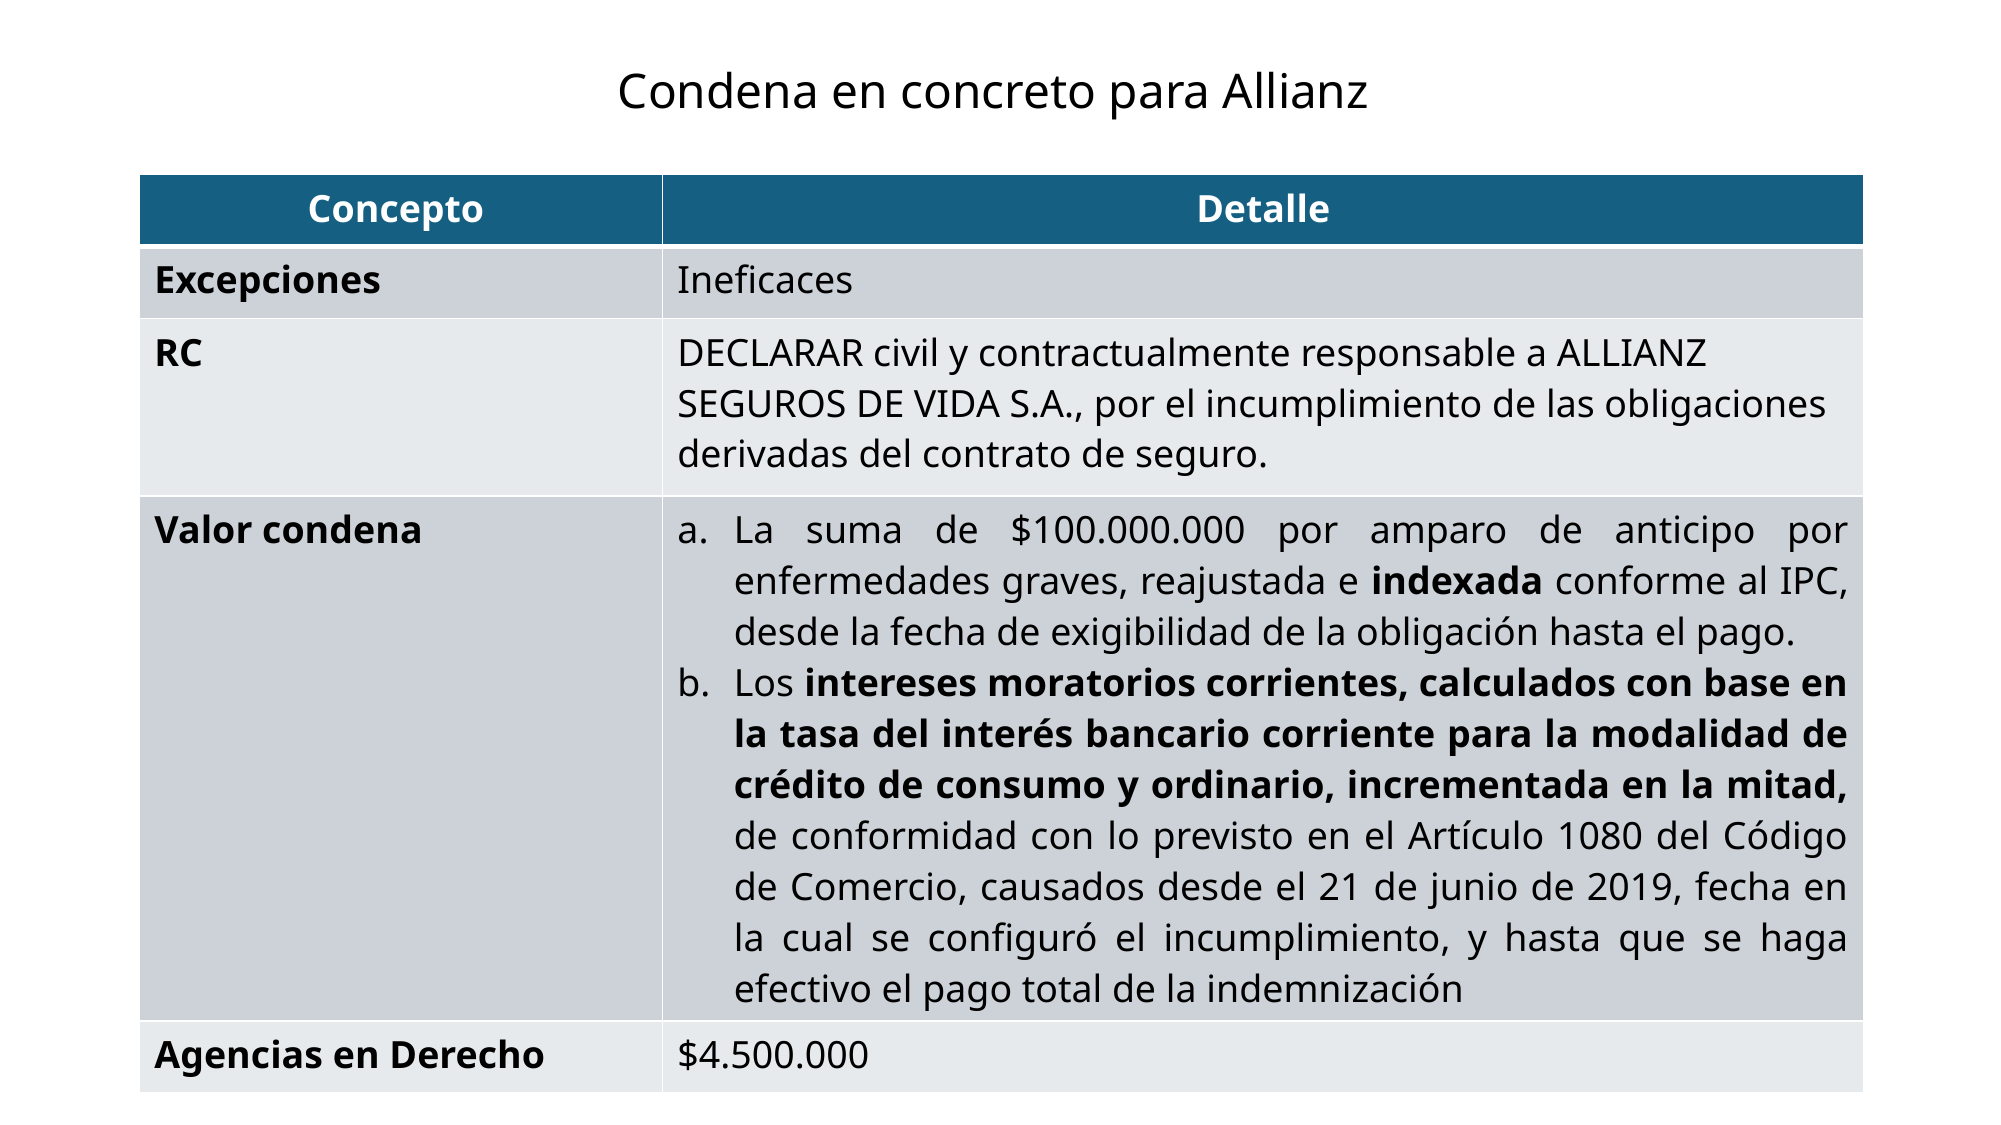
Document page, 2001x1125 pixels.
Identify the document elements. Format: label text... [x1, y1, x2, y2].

table_cell Excepciones [140, 249, 662, 318]
table_cell La suma de $100.000.000 por amparo de anticipo por enfermedades graves, reajustada e indexada conforme al IPC, desde la fecha de exigibilidad de la obligación hasta el pago. Los intereses moratorios corrientes, calculados con base en la tasa del interés bancario corriente para la modalidad de crédito de consumo y ordinario, incrementada en la mitad, de conformidad con lo previsto en el Artículo 1080 del Código de Comercio, causados desde el 21 de junio de 2019, fecha en la cual se configuró el incumplimiento, y hasta que se haga efectivo el pago total de la indemnización [663, 497, 1863, 1020]
table_cell DECLARAR civil y contractualmente responsable a ALLIANZ SEGUROS DE VIDA S.A., por el incumplimiento de las obligaciones derivadas del contrato de seguro. [663, 319, 1863, 495]
table_cell Agencias en Derecho [140, 1022, 662, 1092]
title Condena en concreto para Allianz [137, 59, 1863, 127]
table_cell Ineficaces [663, 249, 1863, 318]
table_header Concepto [140, 175, 662, 244]
table_cell Valor condena [140, 497, 662, 1020]
table_cell RC [140, 319, 662, 495]
table_cell $4.500.000 [663, 1022, 1863, 1092]
table_header Detalle [663, 175, 1863, 244]
